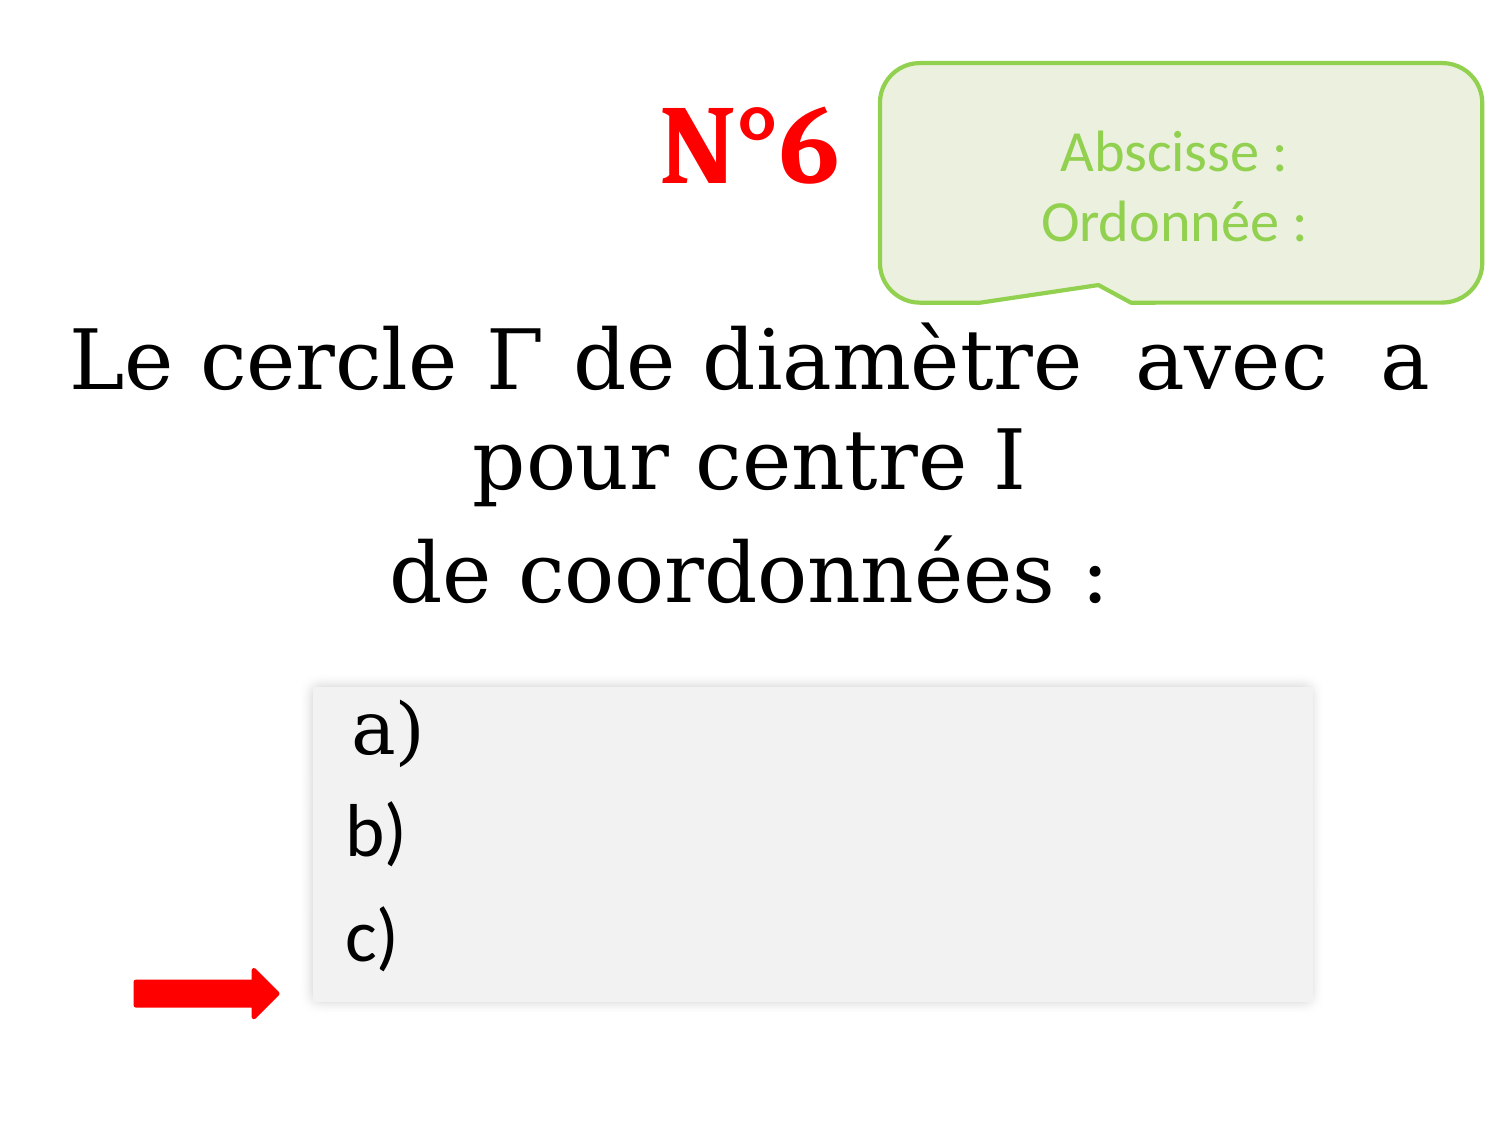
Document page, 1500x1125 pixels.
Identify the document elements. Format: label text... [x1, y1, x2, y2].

text_box N°6 [0, 63, 904, 214]
text_box [133, 968, 280, 1020]
text_box N°6 [1458, 63, 1500, 214]
